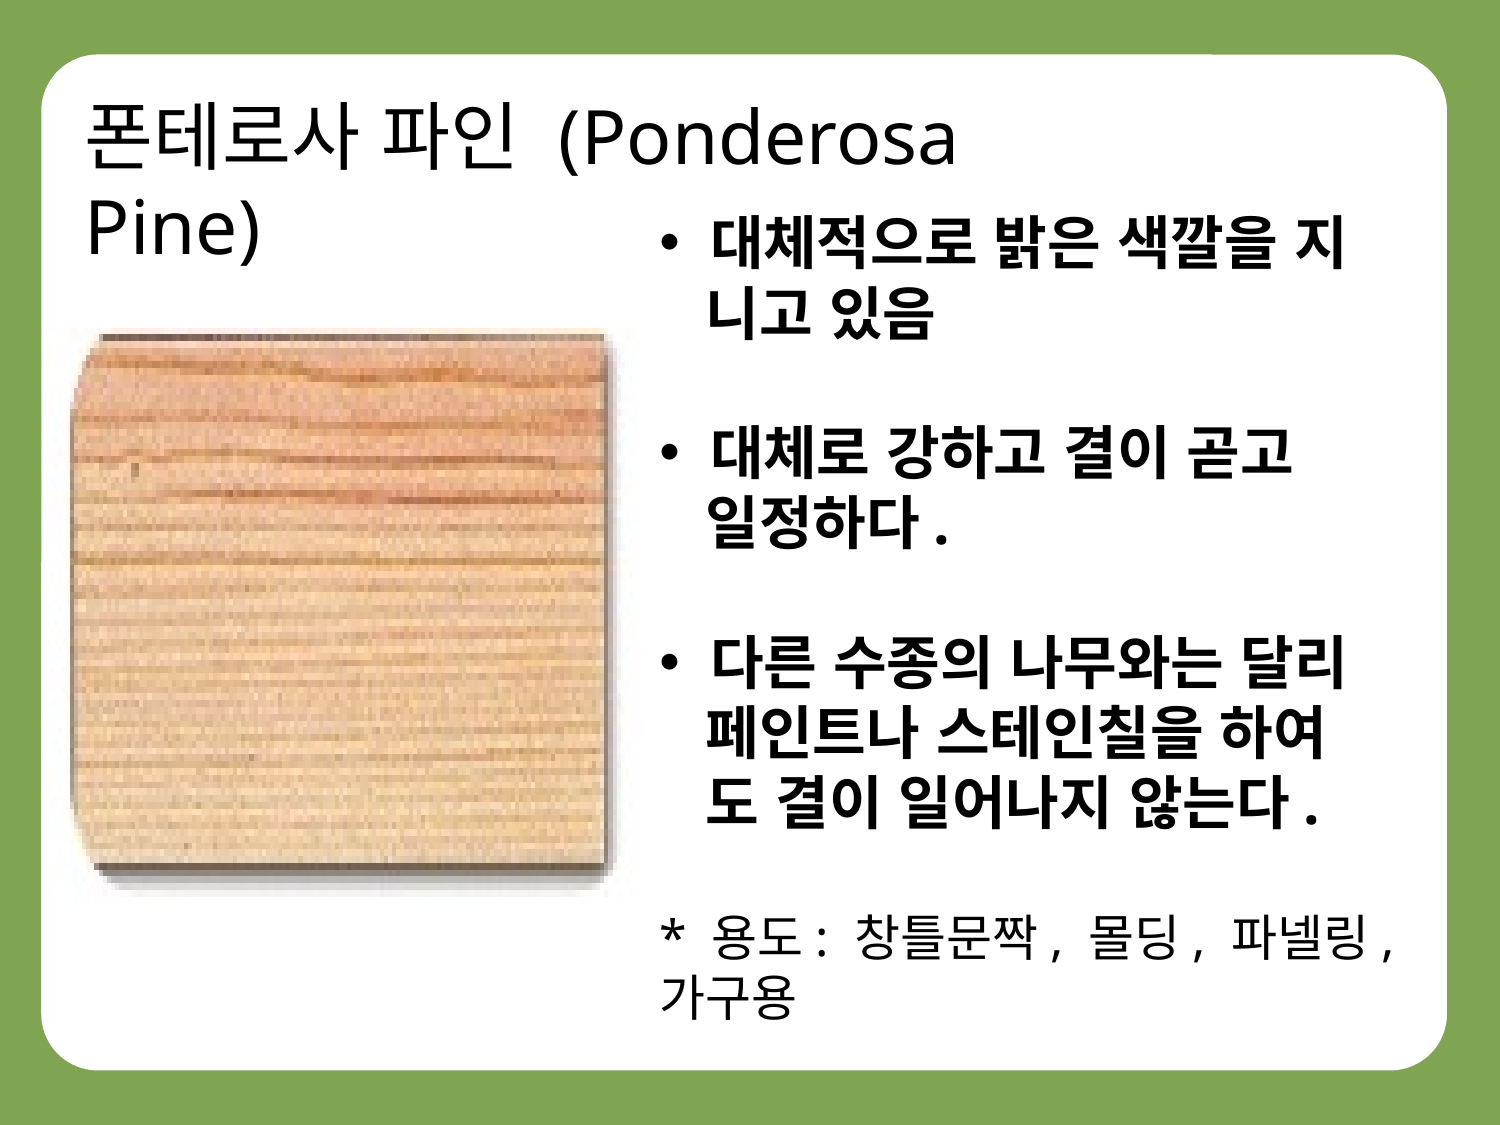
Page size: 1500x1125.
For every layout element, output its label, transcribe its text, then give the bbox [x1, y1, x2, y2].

text_box 대체적으로 밝은 색깔을 지 니고 있음 대체로 강하고 결이 곧고 일정하다. 다른 수종의 나무와는 달리 페인트나 스테인칠을 하여 도 결이 일어나지 않는다. * 용도: 창틀문짝, 몰딩, 파넬링, 가구용 [644, 199, 1430, 1084]
picture [46, 327, 662, 905]
text_box [39, 52, 1450, 1073]
text_box 폰테로사 파인 (Ponderosa Pine) [70, 81, 1149, 277]
